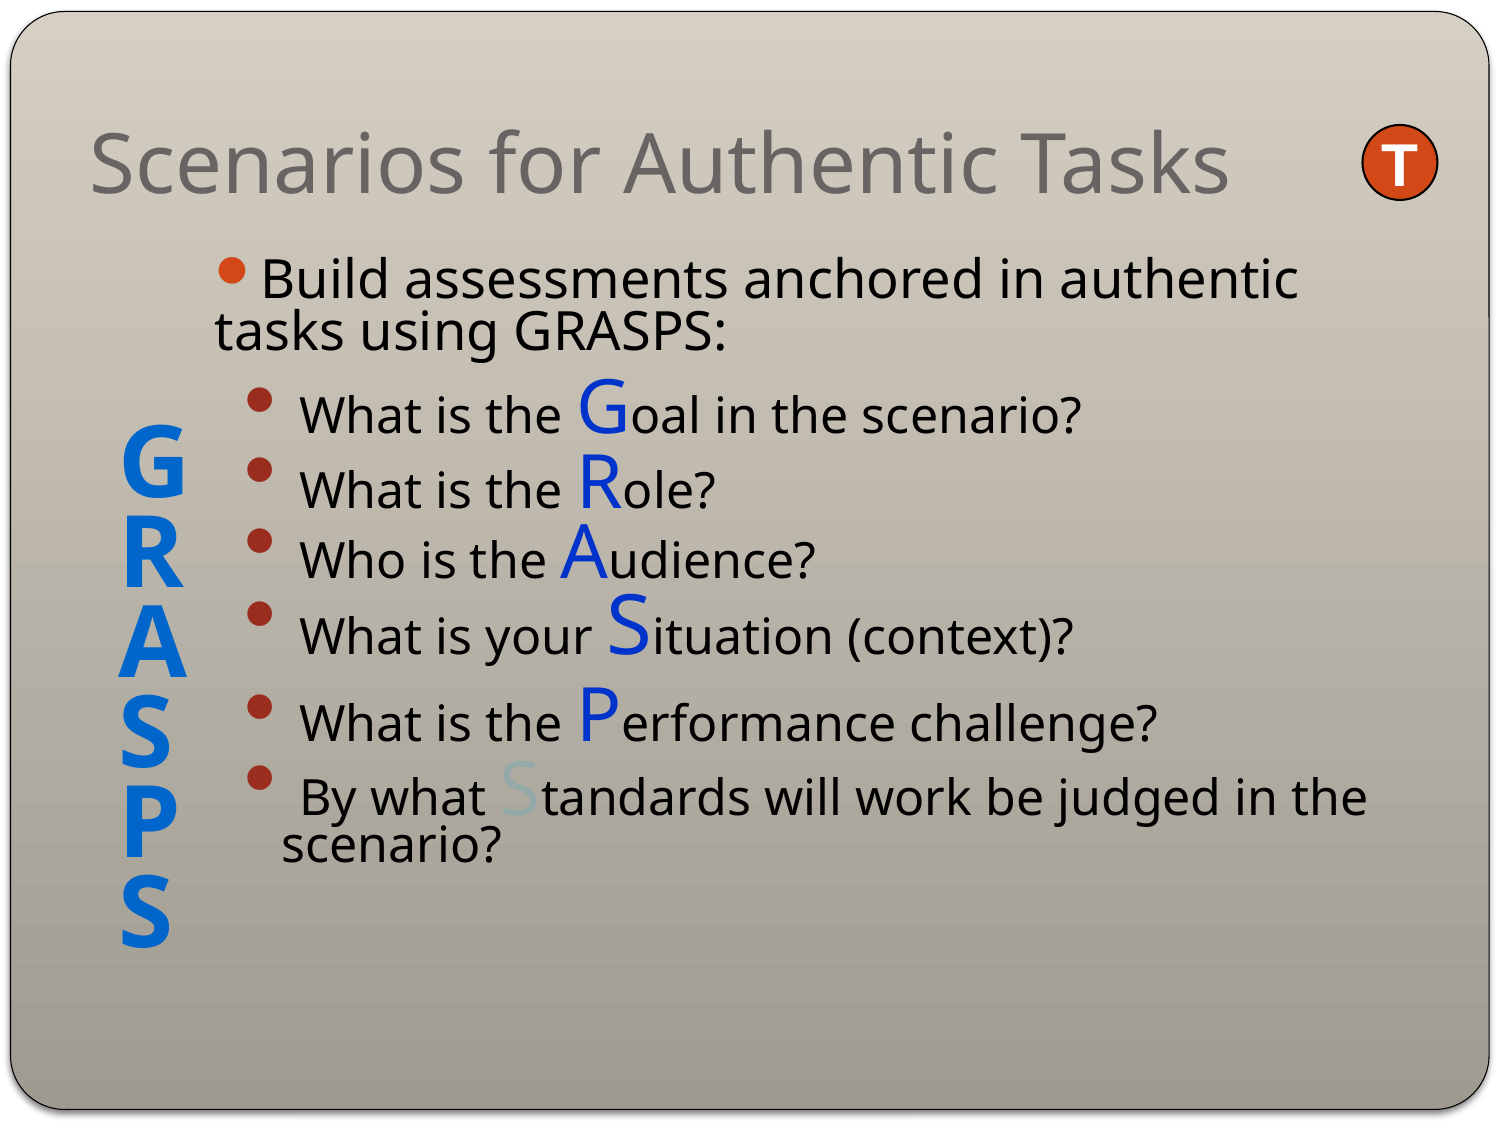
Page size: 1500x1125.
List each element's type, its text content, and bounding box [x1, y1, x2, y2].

text_box A [103, 570, 188, 706]
text_box T [1362, 124, 1438, 200]
text_box S [103, 706, 188, 750]
text_box R [103, 480, 188, 570]
text_box G [103, 390, 188, 480]
text_box P [103, 750, 188, 840]
text_box S [103, 840, 188, 975]
list Build assessments anchored in authentic tasks using GRASPS: What is the Goal in the scenario? What is the Role? Who is the Audience? What is your Situation (context)? What is the Performance challenge? By what Standards will work be judged in the scenario? [200, 249, 1400, 1025]
title Scenarios for Authentic Tasks [75, 35, 1348, 225]
